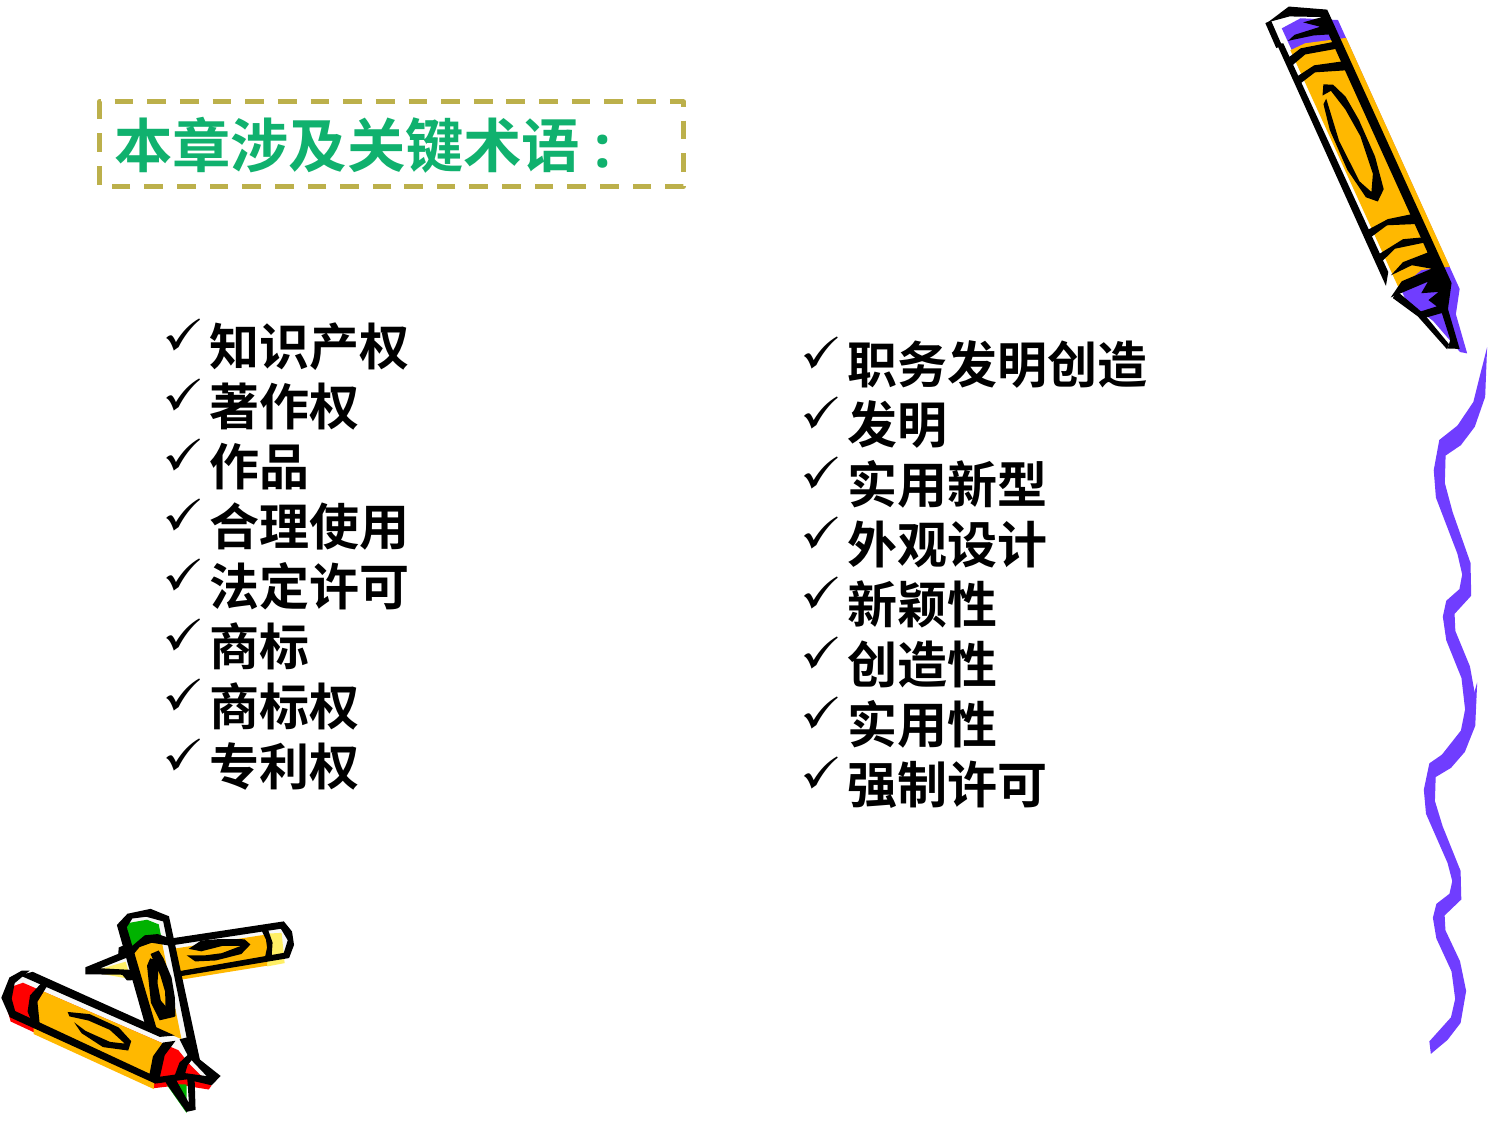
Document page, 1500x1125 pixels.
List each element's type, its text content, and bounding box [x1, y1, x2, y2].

text_box 本章涉及关键术语: [97, 100, 686, 189]
text_box 知识产权 著作权 作品 合理使用 法定许可 商标 商标权 专利权 [147, 307, 770, 863]
text_box 职务发明创造 发明 实用新型 外观设计 新颖性 创造性 实用性 强制许可 [785, 326, 1203, 821]
